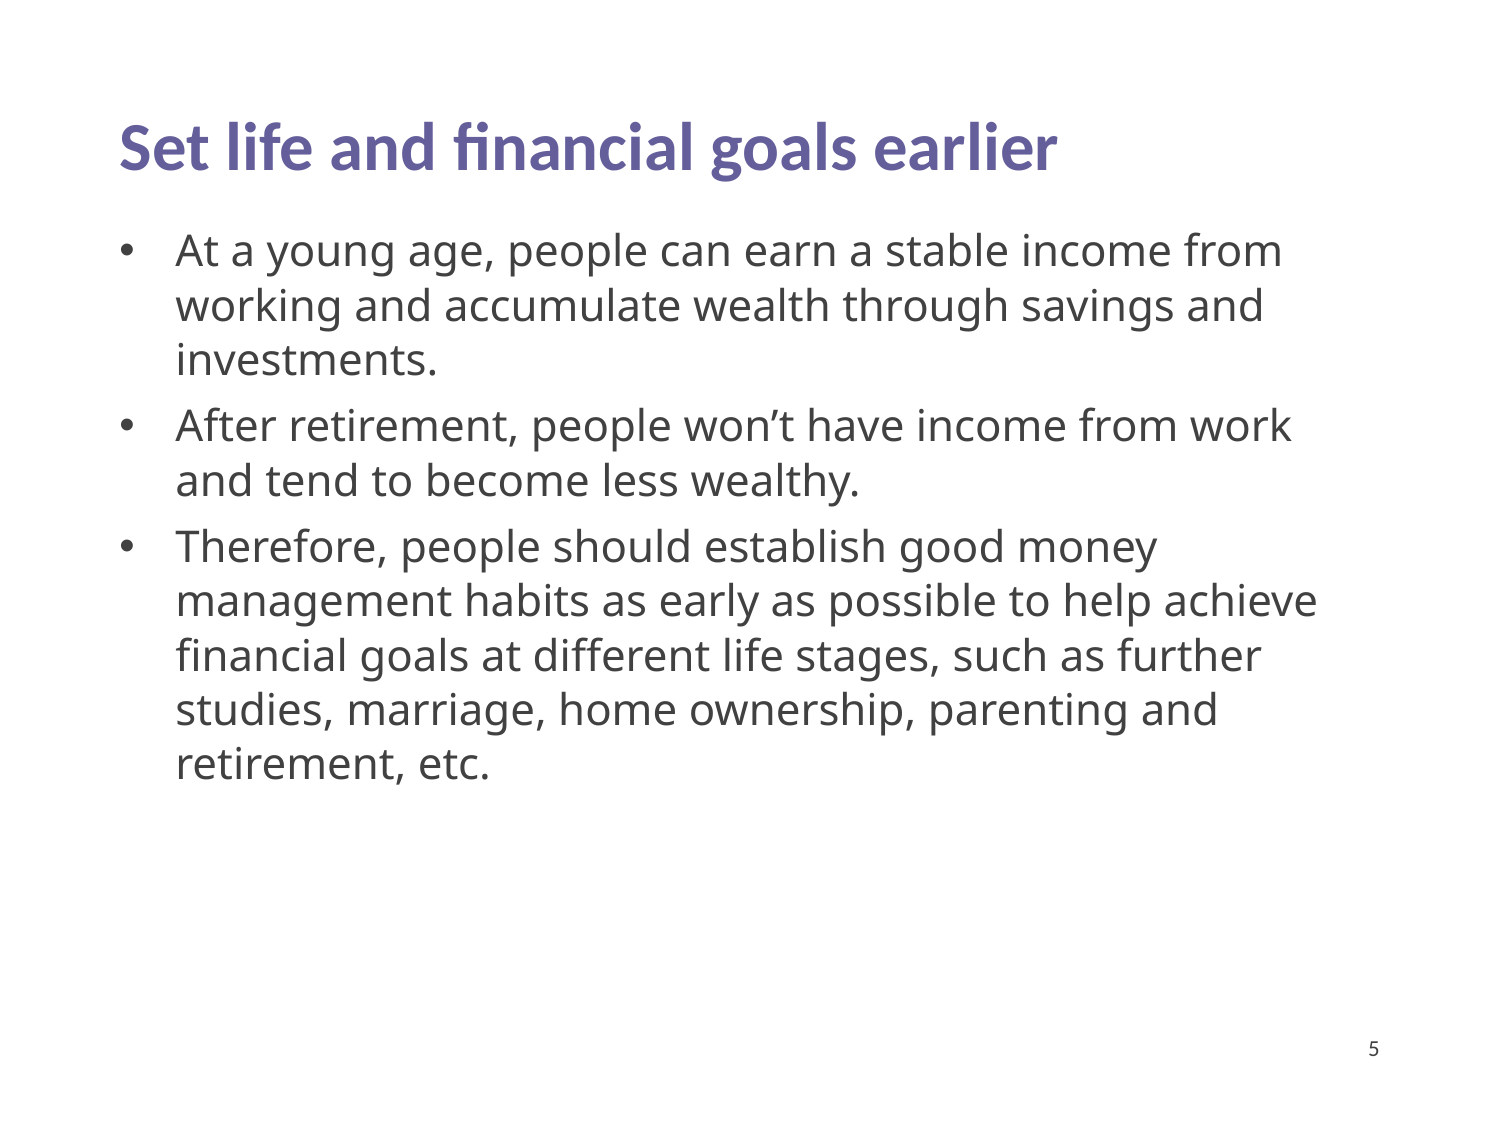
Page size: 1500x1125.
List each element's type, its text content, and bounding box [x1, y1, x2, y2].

list Set life and financial goals earlier [119, 113, 1381, 203]
list At a young age, people can earn a stable income from working and accumulate wealth through savings and investments. After retirement, people won’t have income from work and tend to become less wealthy. Therefore, people should establish good money management habits as early as possible to help achieve financial goals at different life stages, such as further studies, marriage, home ownership, parenting and retirement, etc. [118, 220, 1380, 945]
slide_number 5 [1358, 1035, 1381, 1062]
